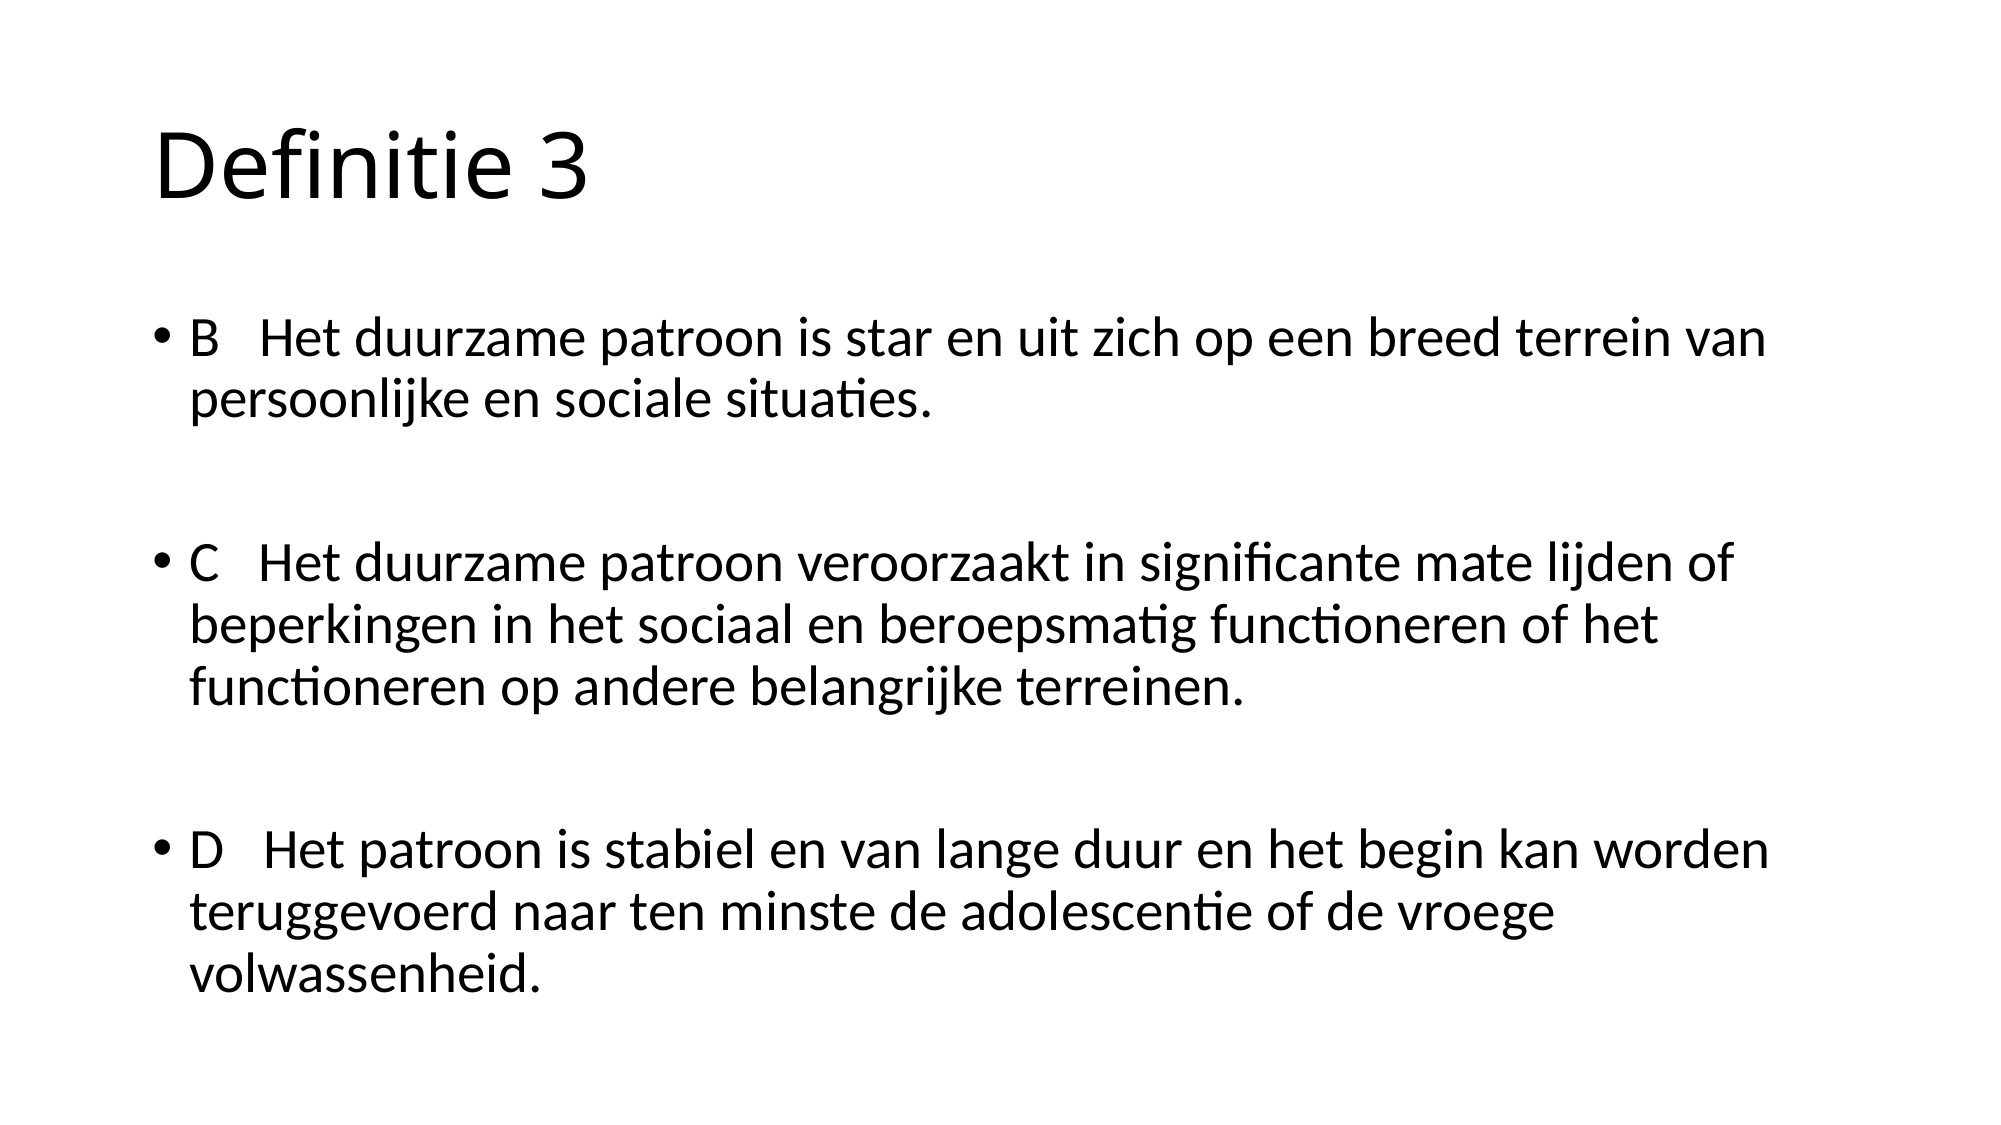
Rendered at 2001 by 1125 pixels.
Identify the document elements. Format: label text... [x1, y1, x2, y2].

title Definitie 3 [137, 59, 1863, 278]
list B Het duurzame patroon is star en uit zich op een breed terrein van persoonlijke en sociale situaties. C Het duurzame patroon veroorzaakt in significante mate lijden of beperkingen in het sociaal en beroepsmatig functioneren of het functioneren op andere belangrijke terreinen. D Het patroon is stabiel en van lange duur en het begin kan worden teruggevoerd naar ten minste de adolescentie of de vroege volwassenheid. [137, 299, 1863, 1014]
